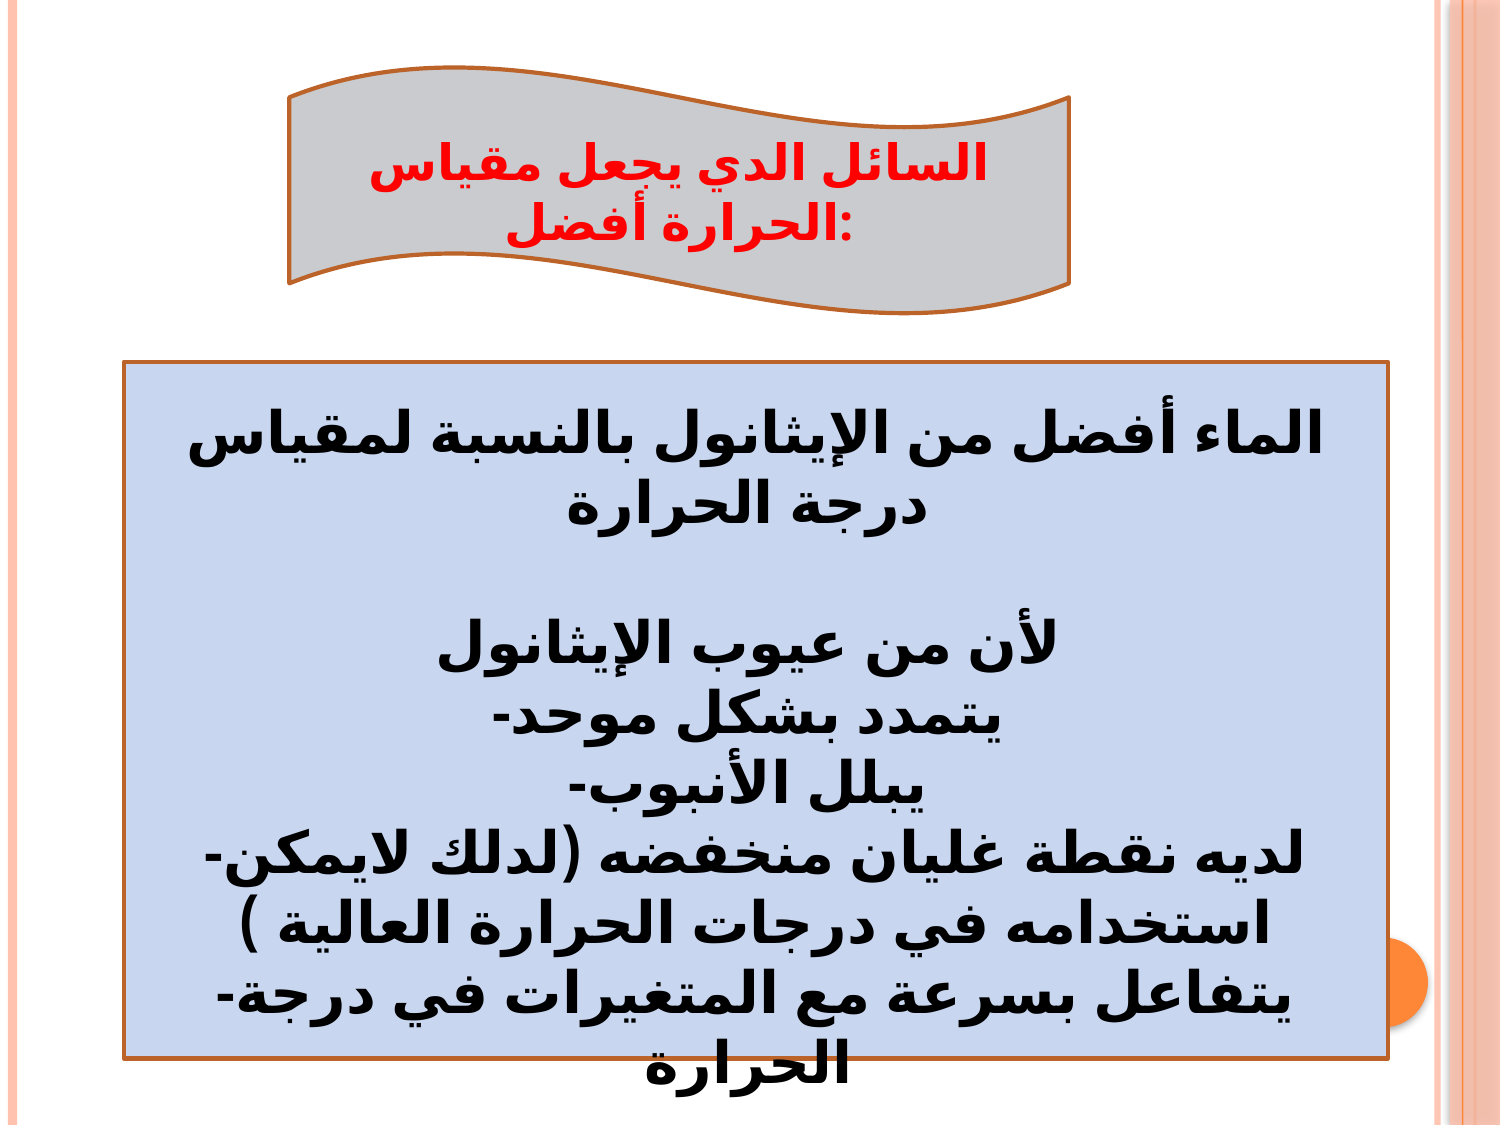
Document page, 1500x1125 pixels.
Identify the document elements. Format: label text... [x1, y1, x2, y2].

text_box السائل الدي يجعل مقياس الحرارة أفضل: [287, 65, 1071, 316]
text_box الماء أفضل من الإيثانول بالنسبة لمقياس درجة الحرارة لأن من عيوب الإيثانول -يتمدد بشكل موحد -يبلل الأنبوب -لديه نقطة غليان منخفضه (لدلك لايمكن استخدامه في درجات الحرارة العالية ) -يتفاعل بسرعة مع المتغيرات في درجة الحرارة [122, 360, 1390, 1061]
